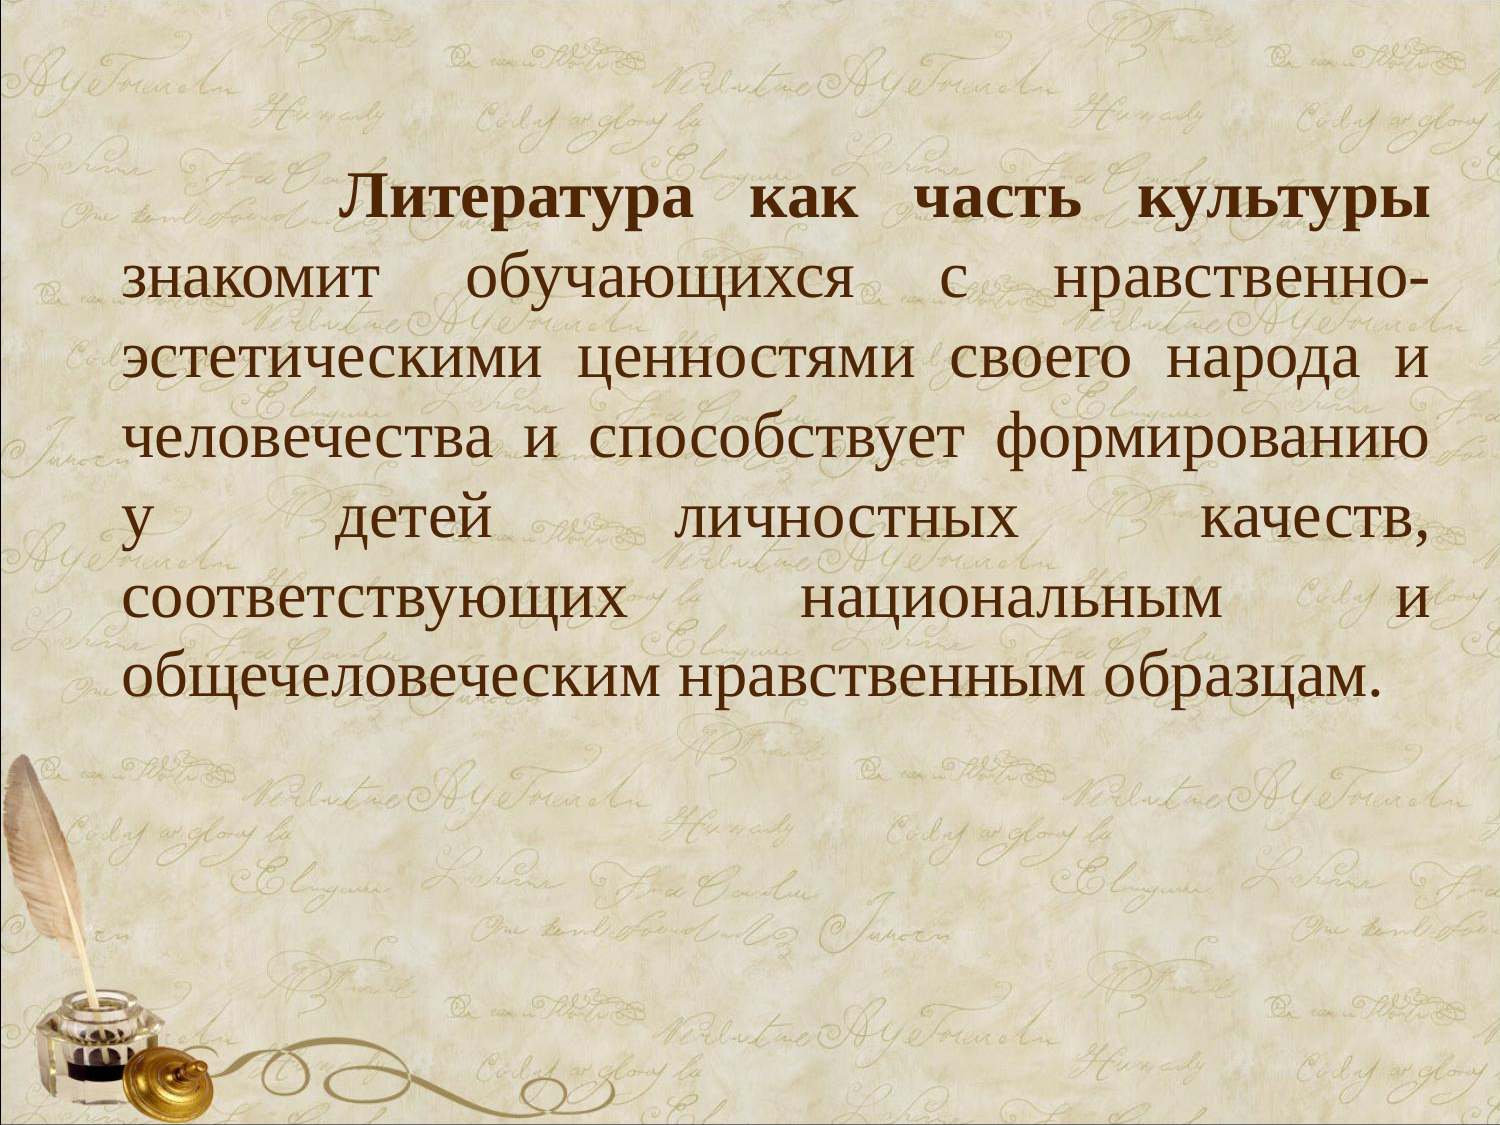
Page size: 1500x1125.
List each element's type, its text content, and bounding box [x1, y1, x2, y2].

text_box Литература как часть культуры знакомит обучающихся с нравственно-эстетическими ценностями своего народа и человечества и способствует формированию у детей личностных качеств, соответствующих национальным и общечеловеческим нравственным образцам. [106, 143, 1447, 718]
picture [0, 0, 1500, 1125]
